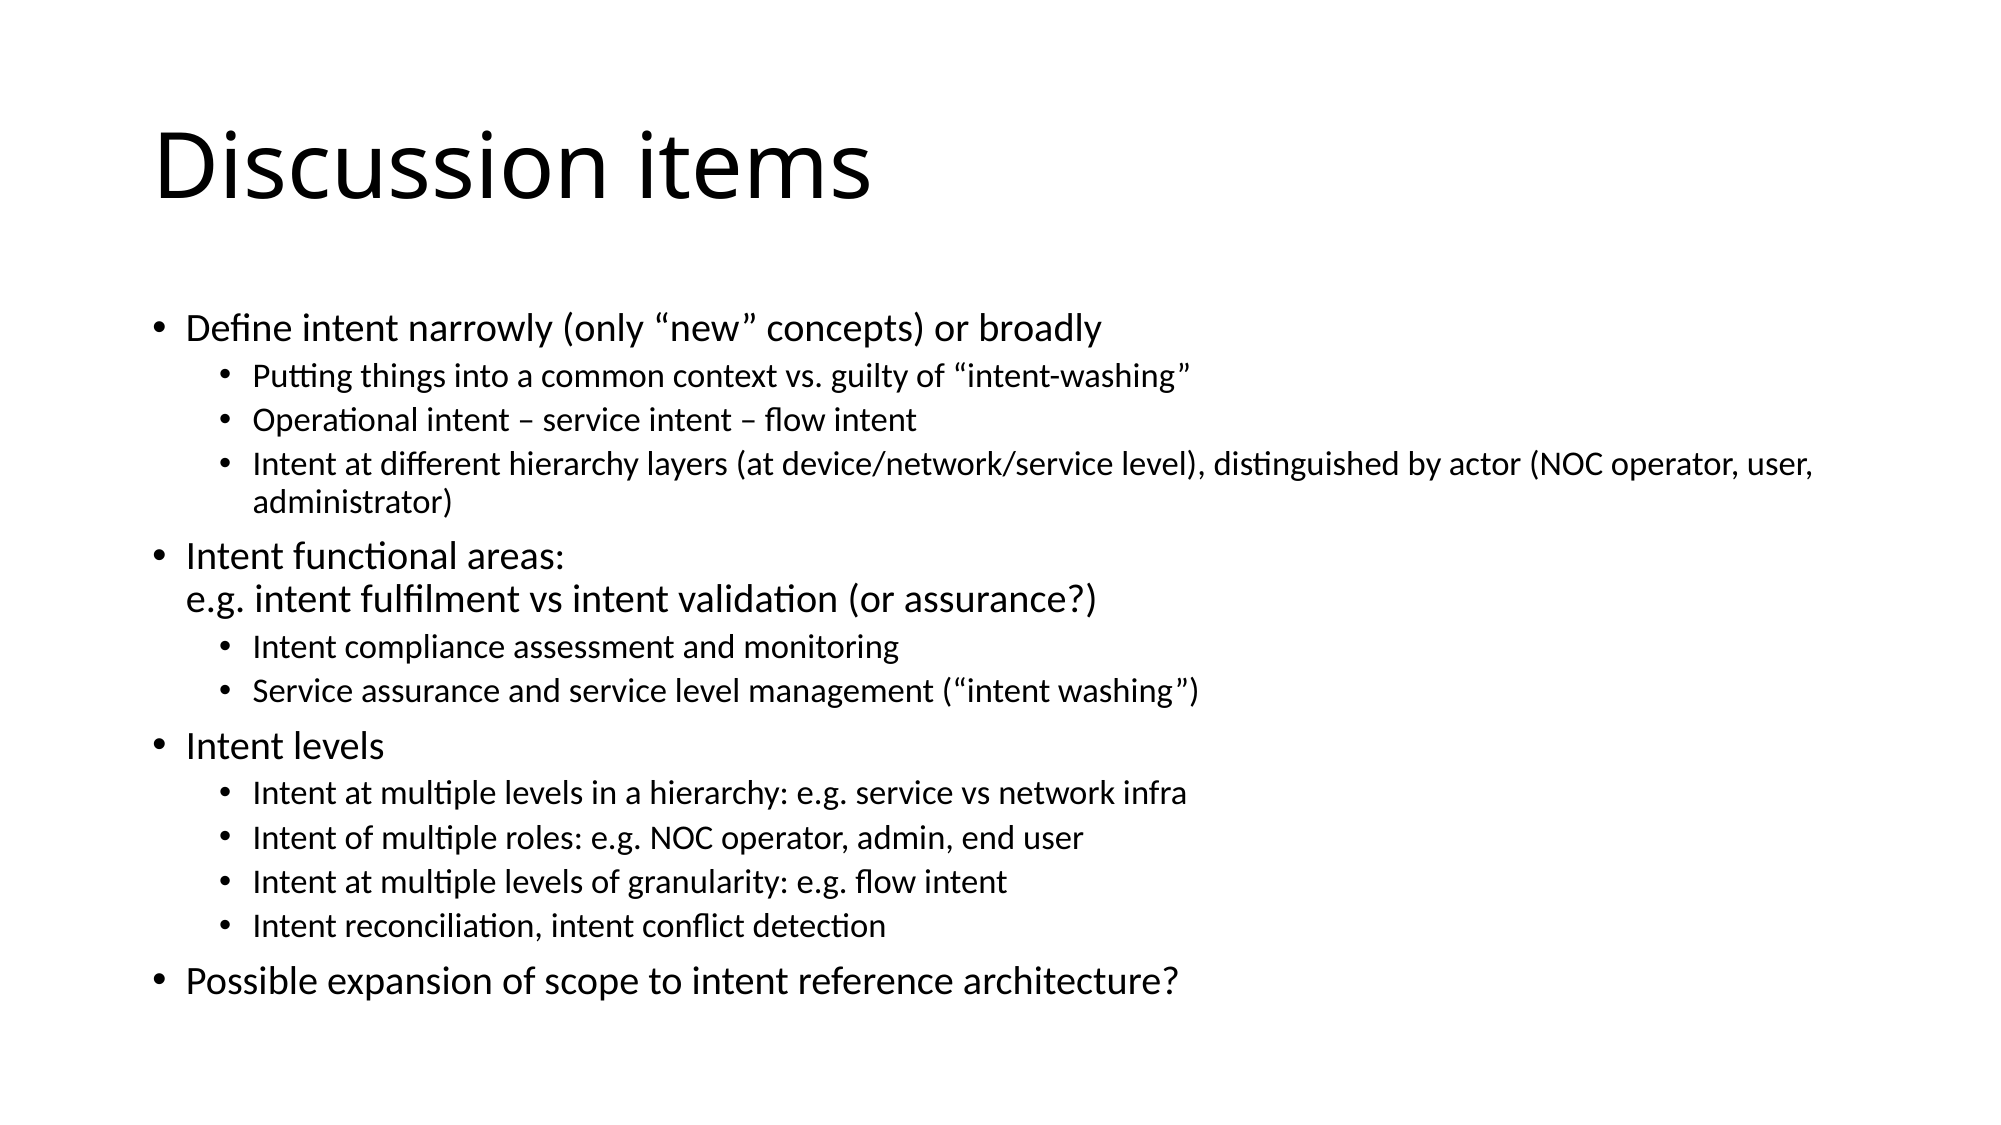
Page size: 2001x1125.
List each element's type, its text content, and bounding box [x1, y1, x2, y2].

title Discussion items [137, 59, 1863, 278]
list Define intent narrowly (only “new” concepts) or broadly Putting things into a common context vs. guilty of “intent-washing” Operational intent – service intent – flow intent Intent at different hierarchy layers (at device/network/service level), distinguished by actor (NOC operator, user, administrator) Intent functional areas: e.g. intent fulfilment vs intent validation (or assurance?) Intent compliance assessment and monitoring Service assurance and service level management (“intent washing”) Intent levels Intent at multiple levels in a hierarchy: e.g. service vs network infra Intent of multiple roles: e.g. NOC operator, admin, end user Intent at multiple levels of granularity: e.g. flow intent Intent reconciliation, intent conflict detection Possible expansion of scope to intent reference architecture? [137, 299, 1863, 1014]
